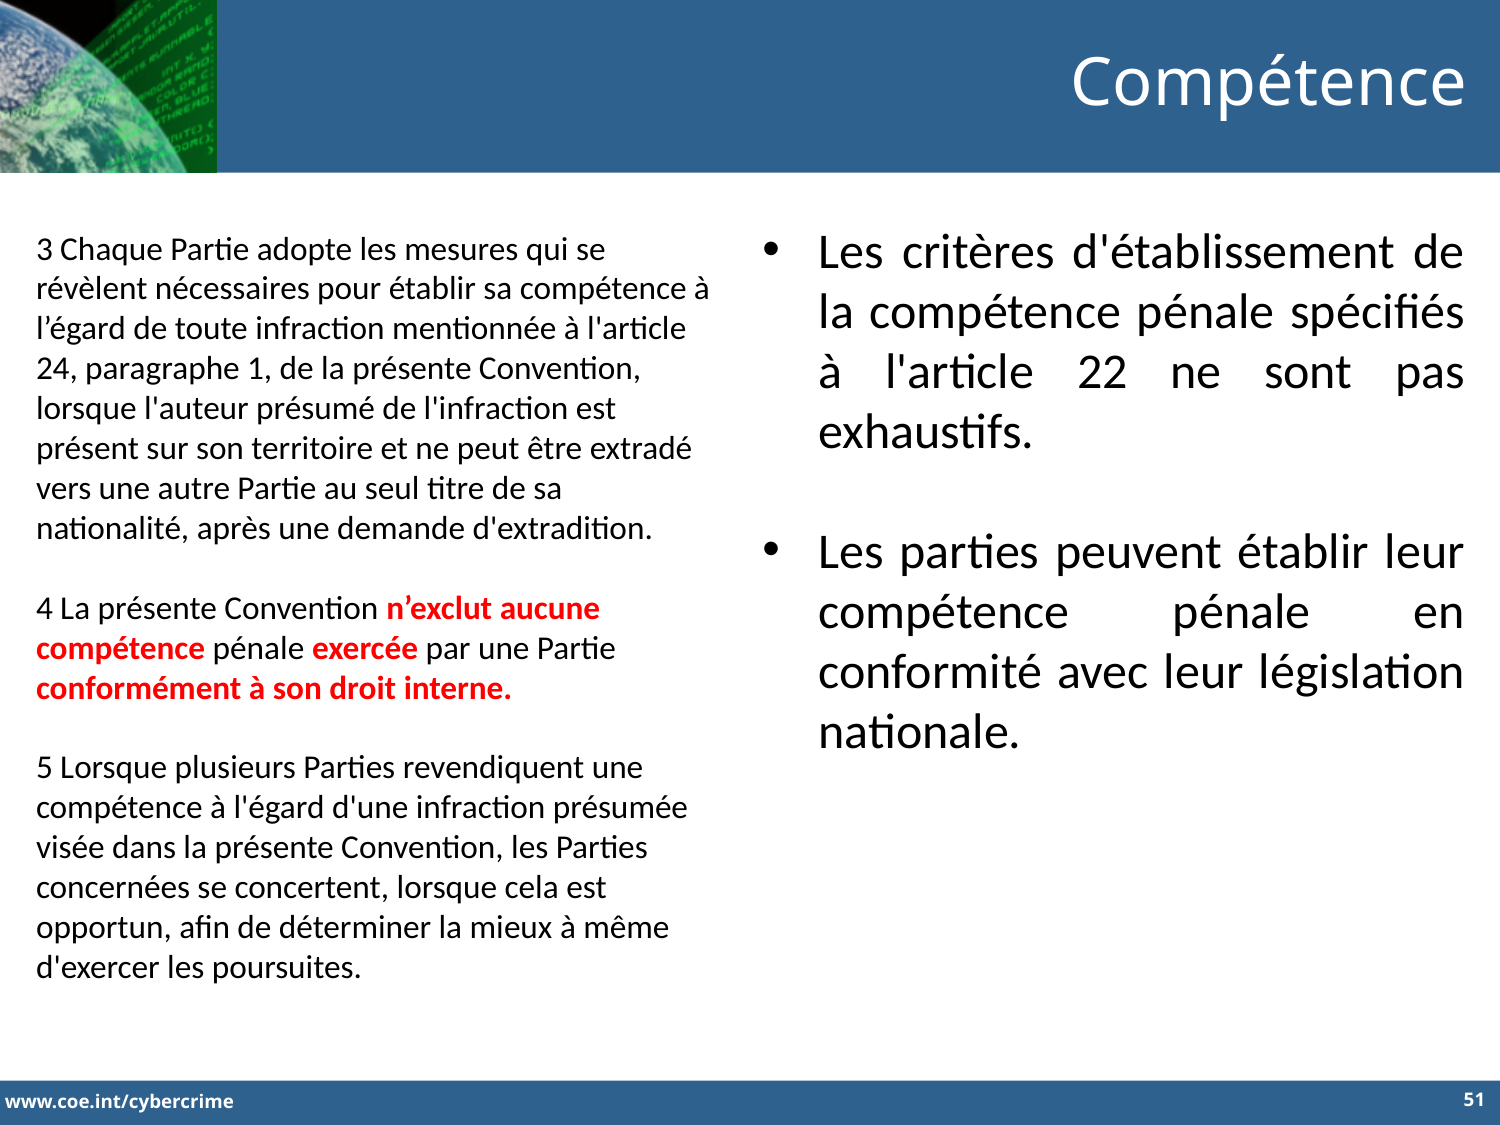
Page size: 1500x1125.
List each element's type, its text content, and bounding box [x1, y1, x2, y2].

text_box Les critères d'établissement de la compétence pénale spécifiés à l'article 22 ne sont pas exhaustifs. Les parties peuvent établir leur compétence pénale en conformité avec leur législation nationale. [747, 211, 1480, 766]
text_box Compétence [230, 31, 1483, 126]
picture [0, 0, 217, 173]
text_box 3 Chaque Partie adopte les mesures qui se révèlent nécessaires pour établir sa compétence à l’égard de toute infraction mentionnée à l'article 24, paragraphe 1, de la présente Convention, lorsque l'auteur présumé de l'infraction est présent sur son territoire et ne peut être extradé vers une autre Partie au seul titre de sa nationalité, après une demande d'extradition. 4 La présente Convention n’exclut aucune compétence pénale exercée par une Partie conformément à son droit interne. 5 Lorsque plusieurs Parties revendiquent une compétence à l'égard d'une infraction présumée visée dans la présente Convention, les Parties concernées se concertent, lorsque cela est opportun, afin de déterminer la mieux à même d'exercer les poursuites. [21, 219, 727, 993]
